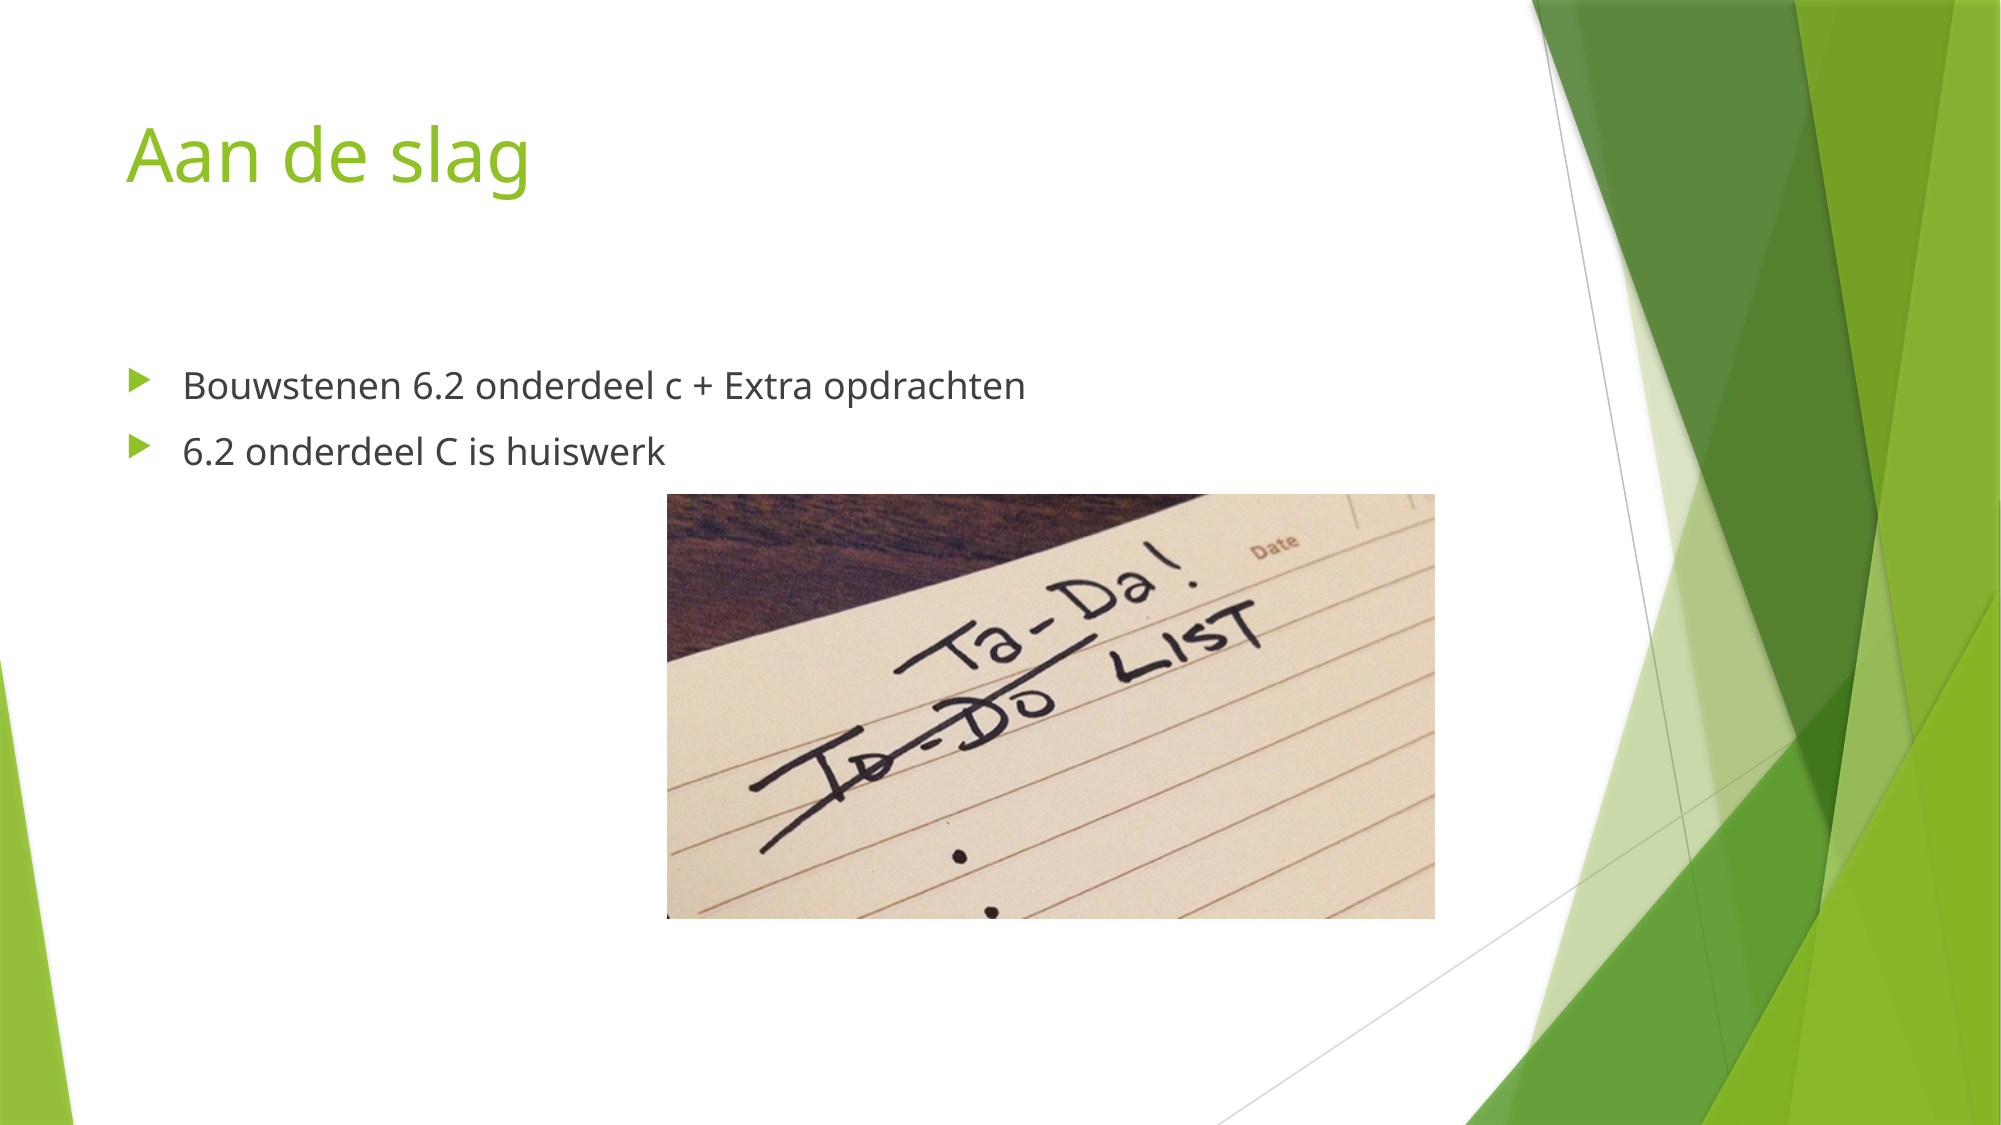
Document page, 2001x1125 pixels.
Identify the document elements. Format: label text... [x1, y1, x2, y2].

picture [667, 494, 1436, 919]
title Aan de slag [111, 99, 1522, 317]
list Bouwstenen 6.2 onderdeel c + Extra opdrachten 6.2 onderdeel C is huiswerk [111, 354, 1522, 992]
